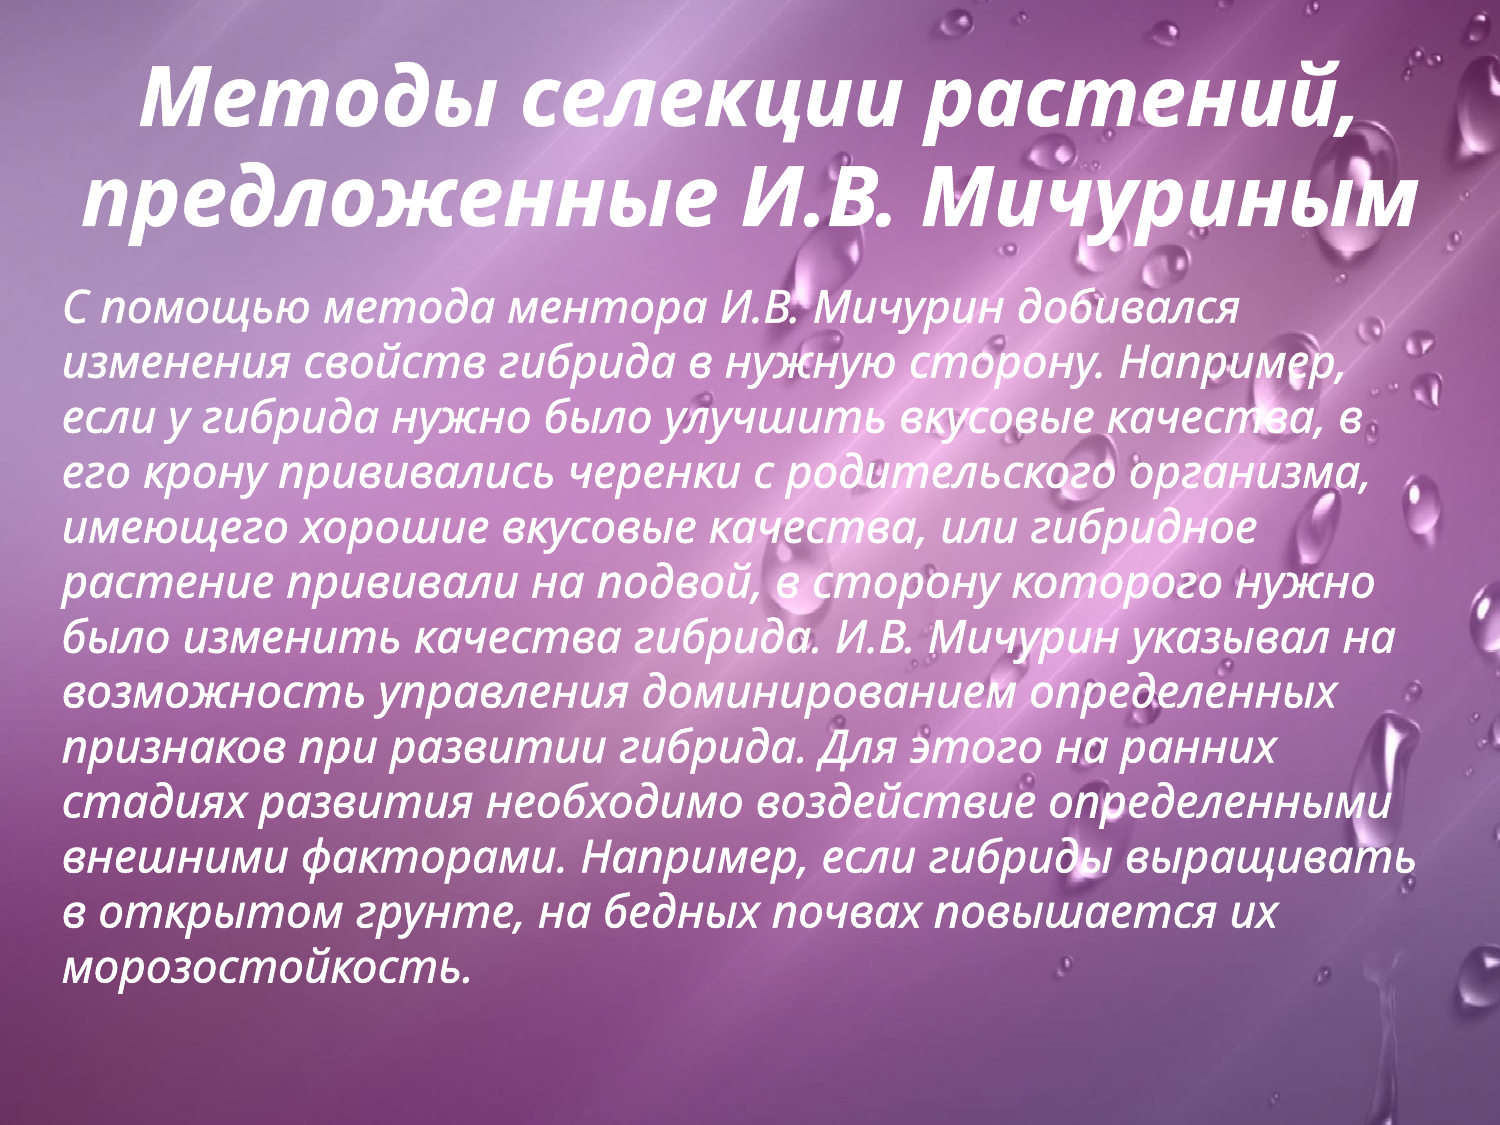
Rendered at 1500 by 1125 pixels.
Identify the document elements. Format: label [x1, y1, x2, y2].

list [0, 0, 1500, 1125]
